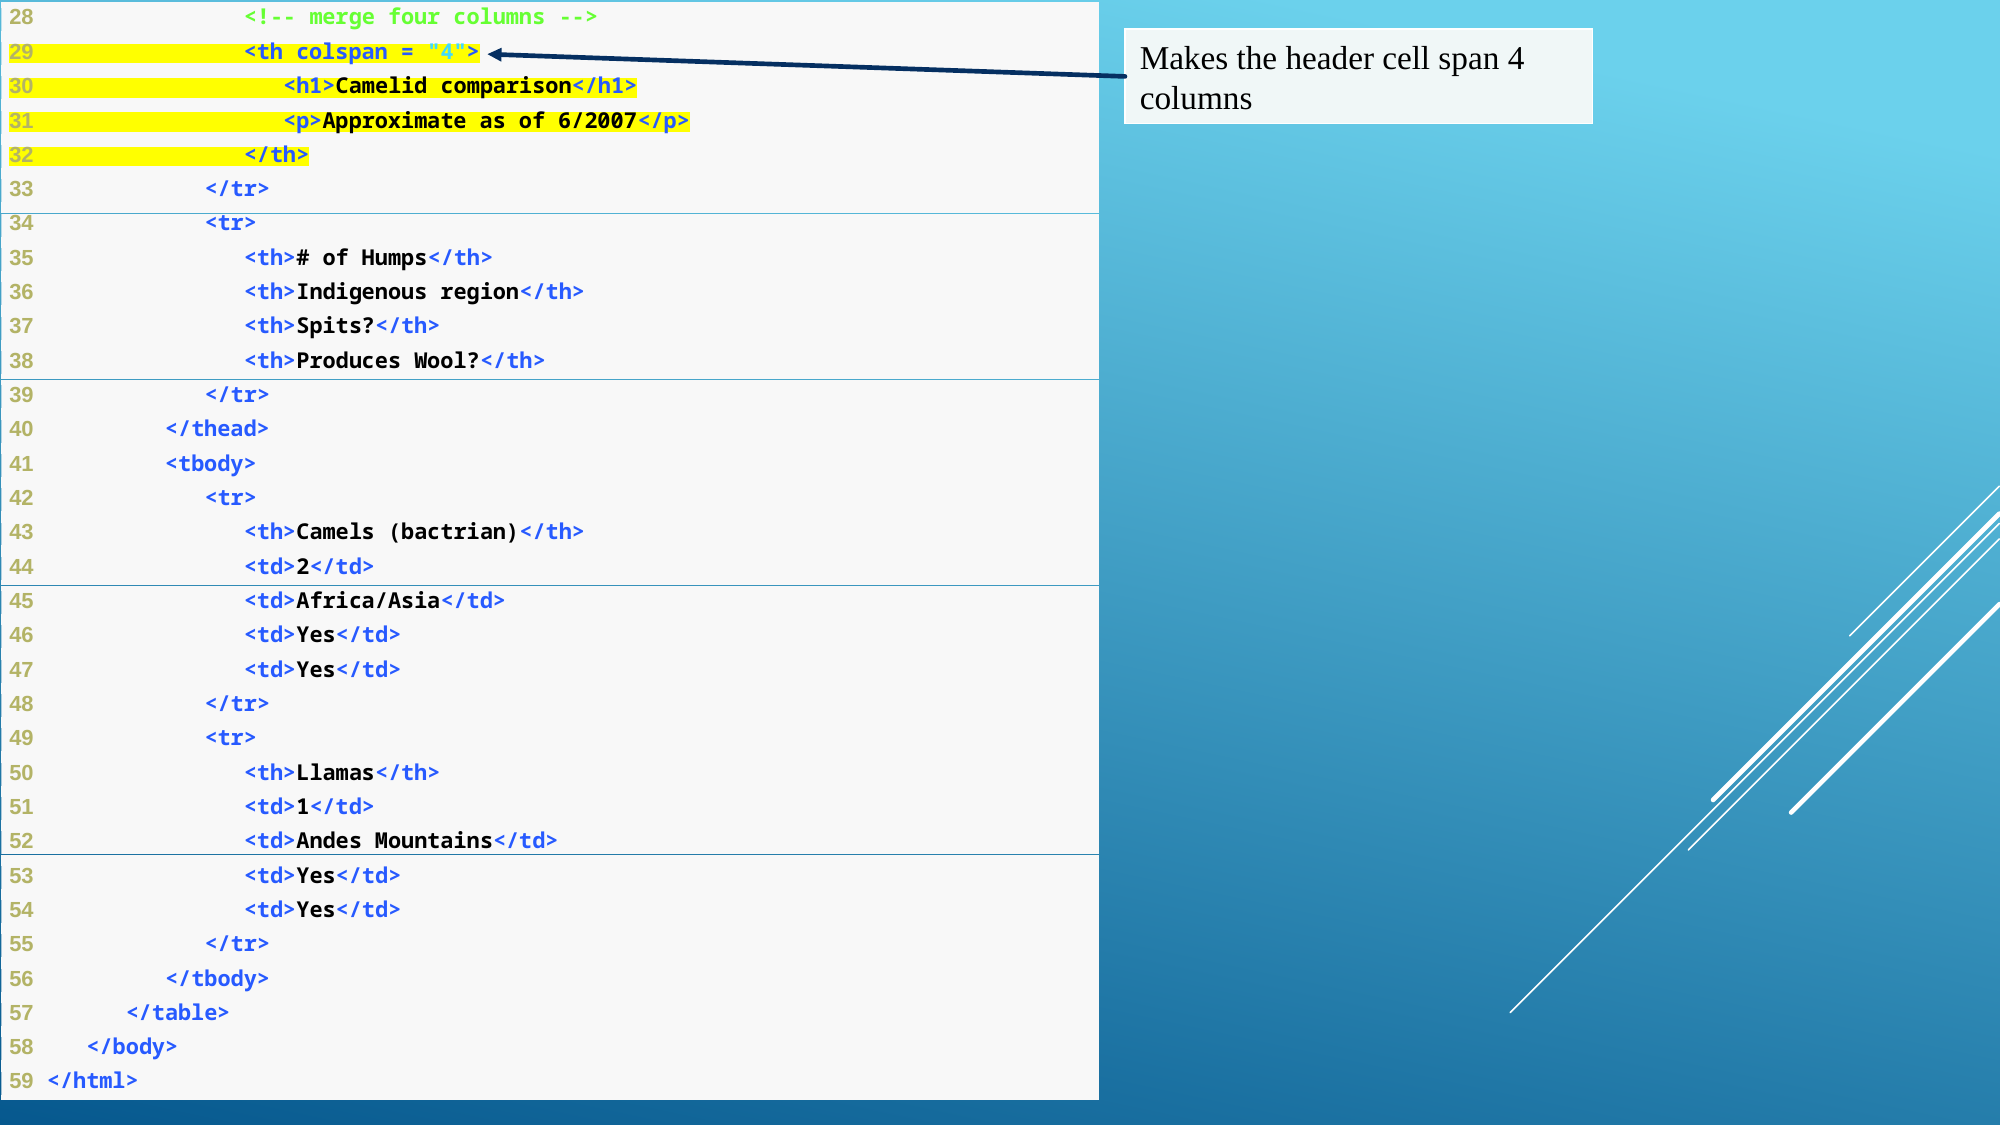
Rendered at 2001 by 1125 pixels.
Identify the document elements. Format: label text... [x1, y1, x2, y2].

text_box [487, 53, 1126, 78]
text_box Makes the header cell span 4 columns [1126, 29, 1593, 124]
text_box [0, 1, 1126, 1125]
